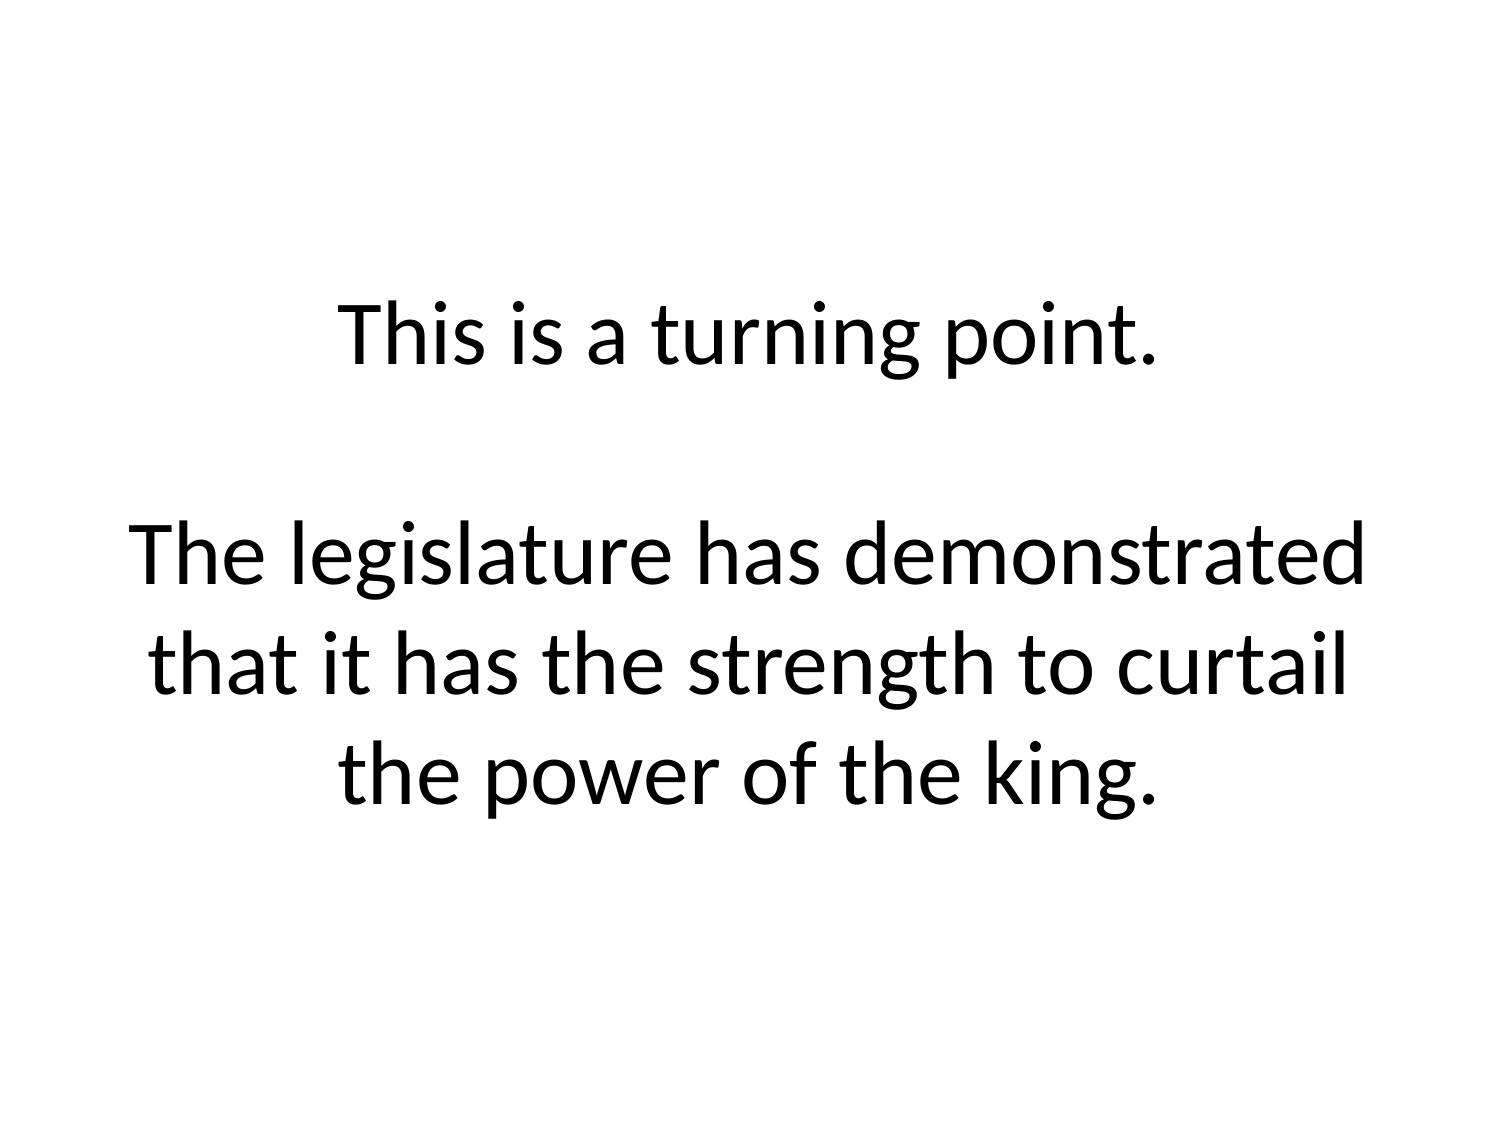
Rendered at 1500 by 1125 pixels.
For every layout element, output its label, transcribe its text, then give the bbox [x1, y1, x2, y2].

title This is a turning point. The legislature has demonstrated that it has the strength to curtail the power of the king. [74, 44, 1426, 1051]
